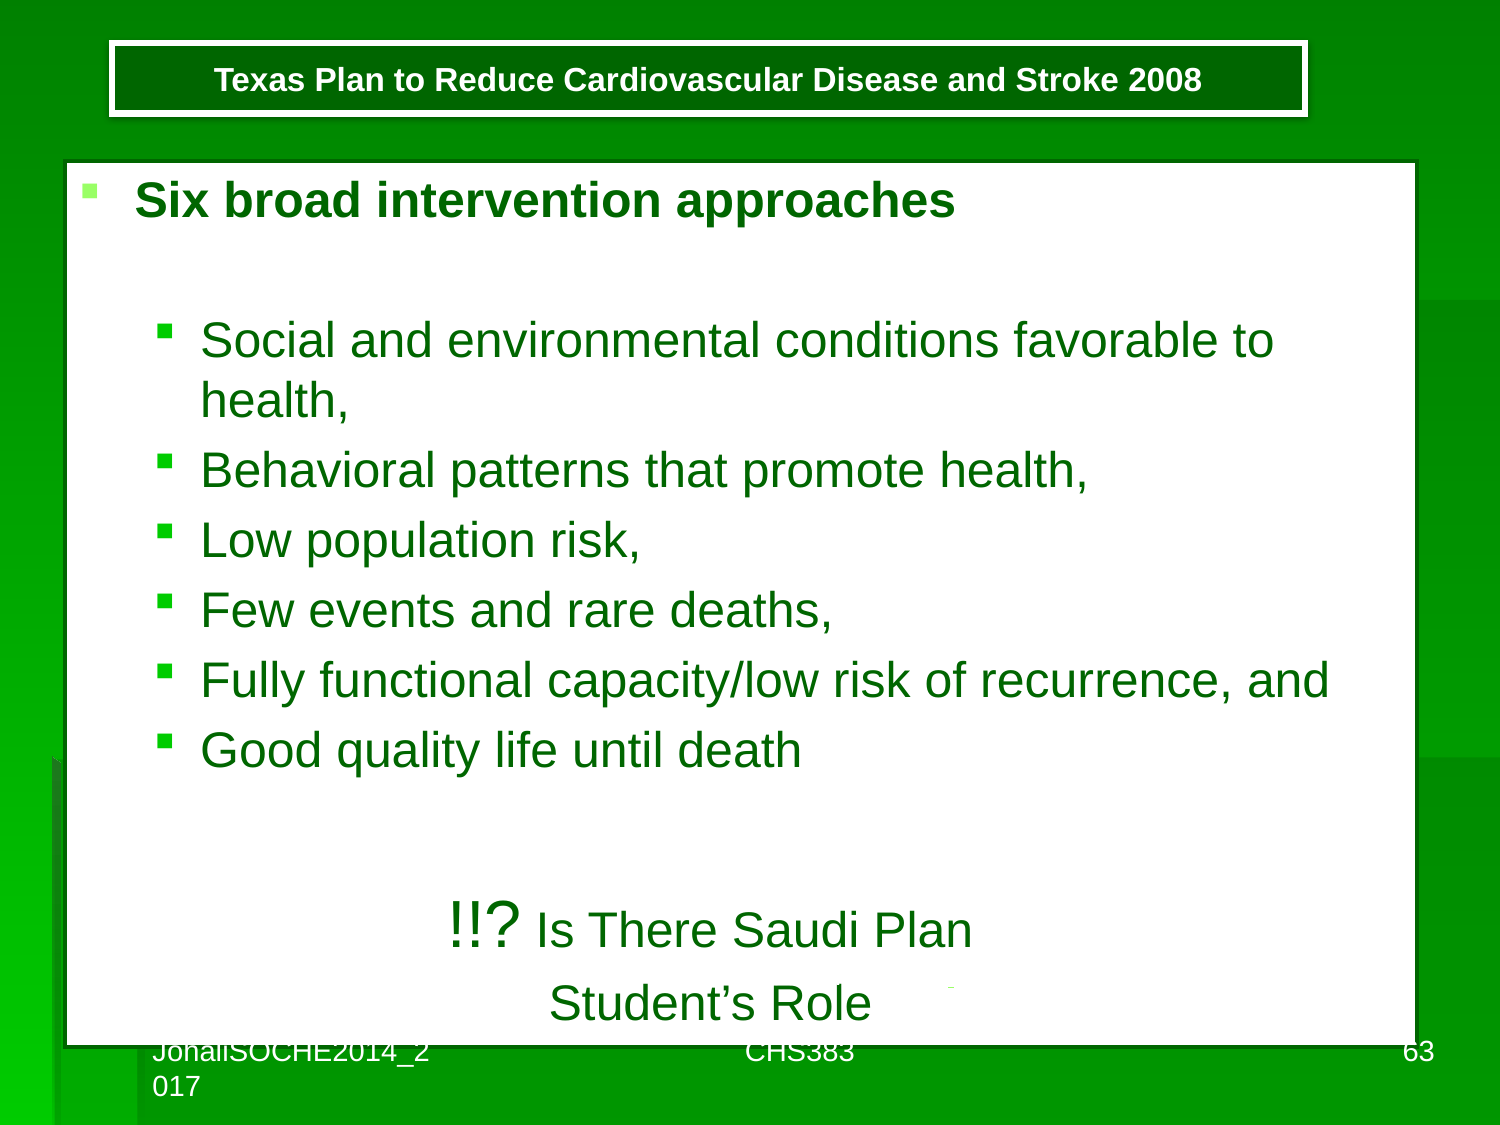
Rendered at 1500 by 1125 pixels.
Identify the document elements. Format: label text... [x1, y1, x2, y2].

title Texas Plan to Reduce Cardiovascular Disease and Stroke 2008 [109, 40, 1308, 117]
list Six broad intervention approaches Social and environmental conditions favorable to health, Behavioral patterns that promote health, Low population risk, Few events and rare deaths, Fully functional capacity/low risk of recurrence, and Good quality life until death Is There Saudi Plan ?!! Student’s Role [63, 159, 1419, 1049]
footer CHS383 [562, 1024, 1038, 1103]
slide_number JohaliSOCHE2014_2017 [137, 1024, 450, 1103]
text_box Texas Council on Cardiovascular Disease and Stroke 2008 Legislative Report [465, 937, 967, 1019]
slide_number 63 [1137, 1024, 1451, 1103]
